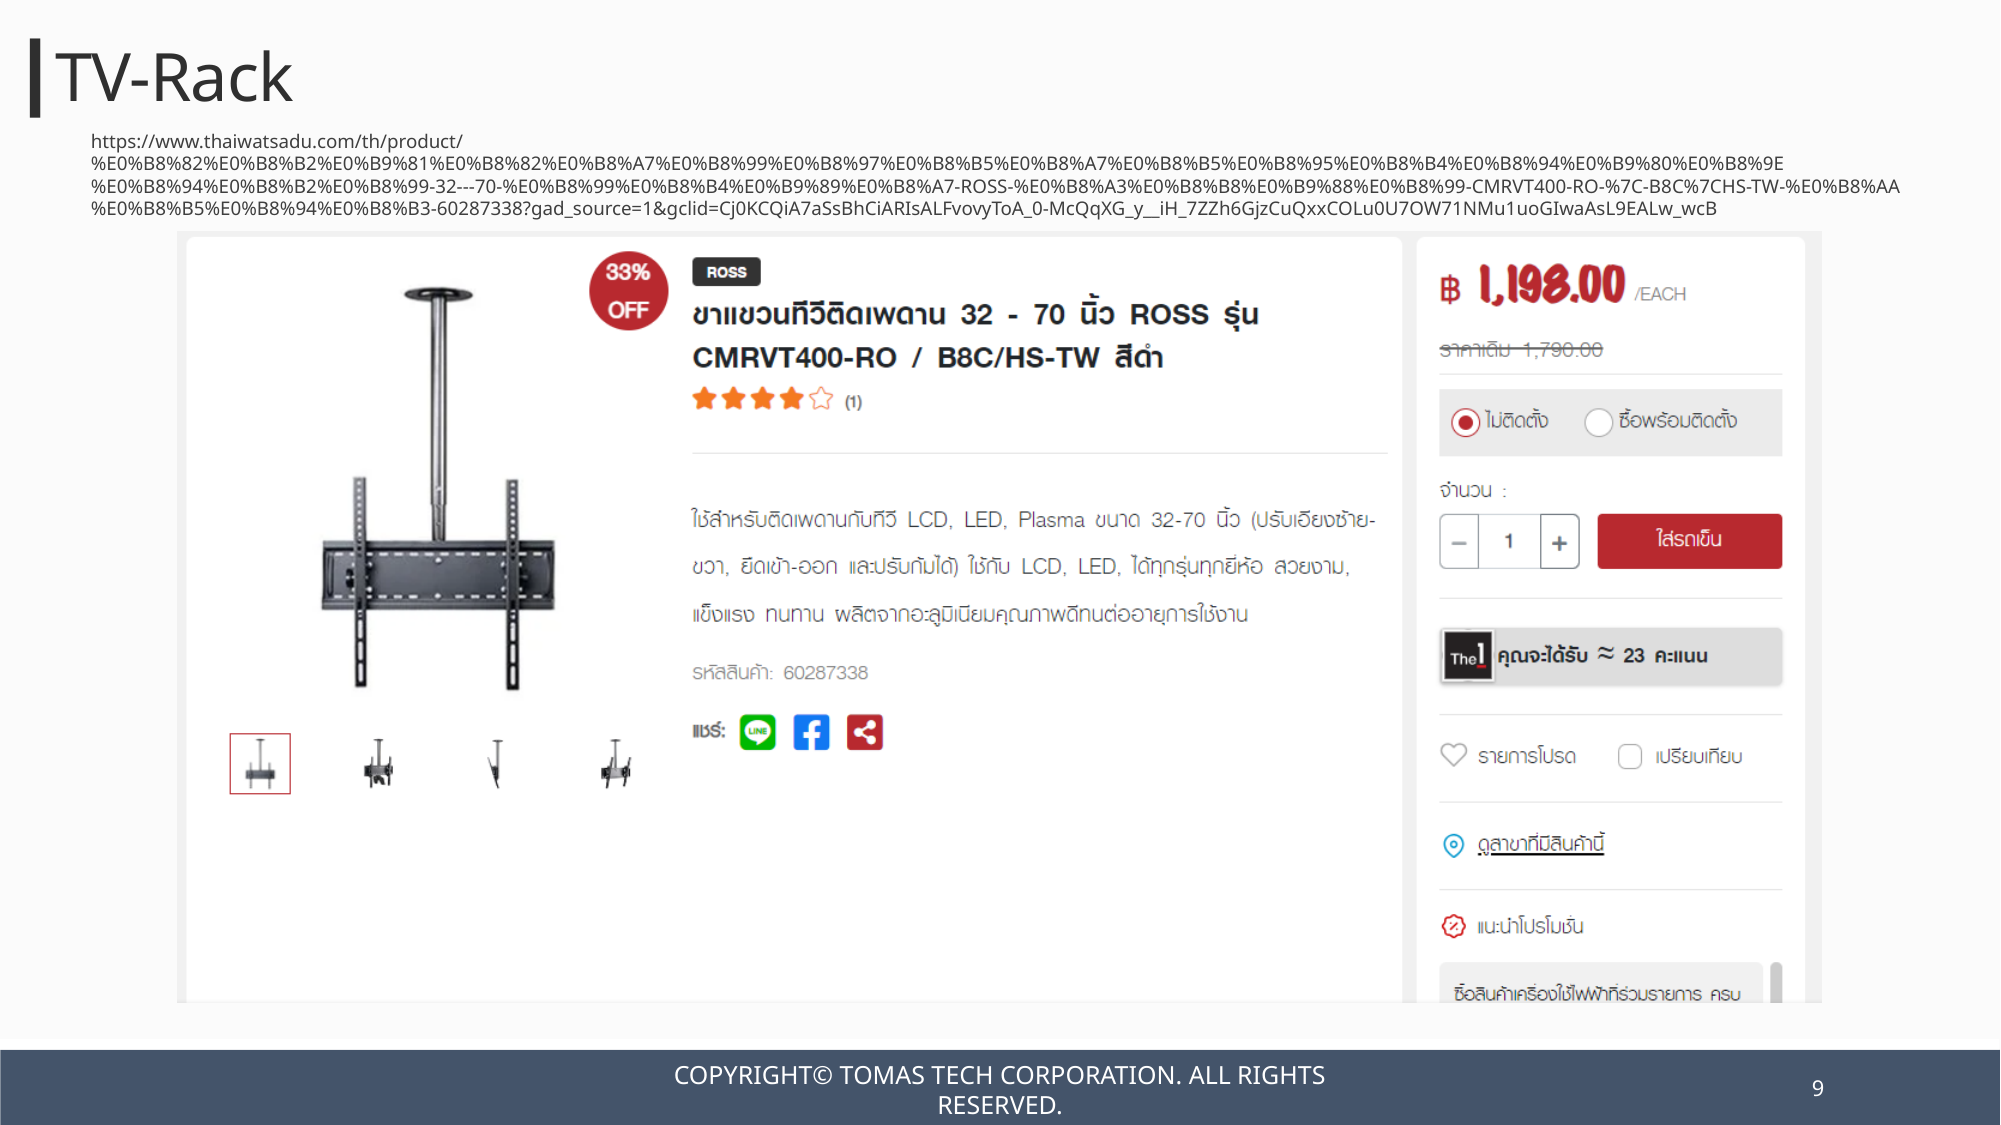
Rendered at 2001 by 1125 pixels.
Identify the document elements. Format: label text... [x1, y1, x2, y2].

text_box https://www.thaiwatsadu.com/th/product/%E0%B8%82%E0%B8%B2%E0%B9%81%E0%B8%82%E0%B8%A7%E0%B8%99%E0%B8%97%E0%B8%B5%E0%B8%A7%E0%B8%B5%E0%B8%95%E0%B8%B4%E0%B8%94%E0%B9%80%E0%B8%9E%E0%B8%94%E0%B8%B2%E0%B8%99-32---70-%E0%B8%99%E0%B8%B4%E0%B9%89%E0%B8%A7-ROSS-%E0%B8%A3%E0%B8%B8%E0%B9%88%E0%B8%99-CMRVT400-RO-%7C-B8C%7CHS-TW-%E0%B8%AA%E0%B8%B5%E0%B8%94%E0%B8%B3-60287338?gad_source=1&gclid=Cj0KCQiA7aSsBhCiARIsALFvovyToA_0-McQqXG_y__iH_7ZZh6GjzCuQxxCOLu0U7OW71NMu1uoGIwaAsL9EALw_wcB [76, 122, 1971, 227]
slide_number 9 [1624, 1059, 1840, 1120]
footer Copyright© TOMAS TECH CORPORATION. All rights reserved. [604, 1059, 1396, 1120]
text_box ┃TV-Rack [0, 12, 1940, 123]
picture [177, 230, 1823, 1004]
